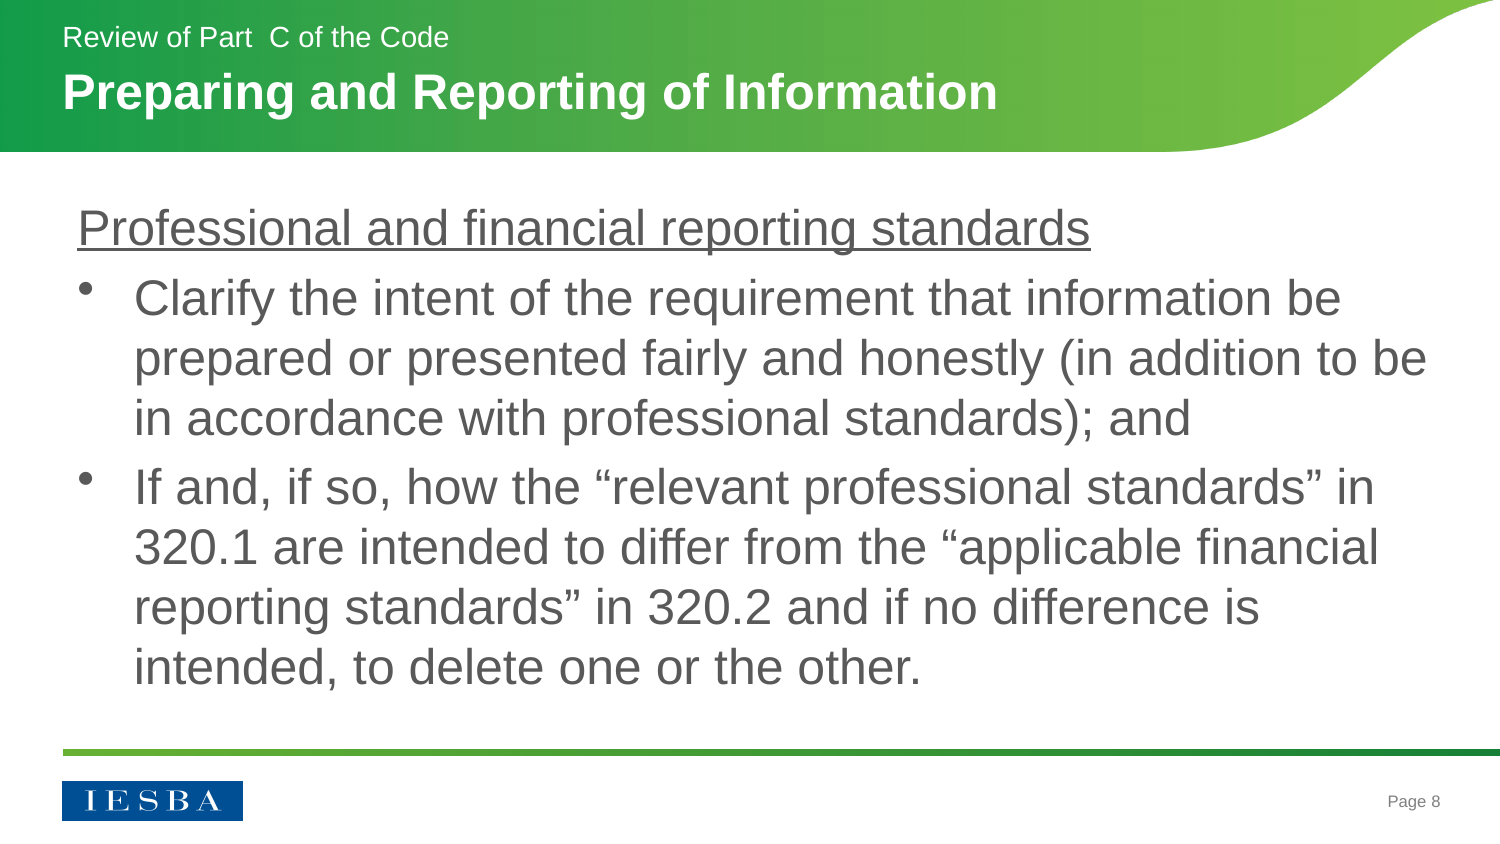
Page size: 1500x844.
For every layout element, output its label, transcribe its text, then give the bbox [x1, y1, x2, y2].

title Preparing and Reporting of Information [62, 56, 1300, 122]
picture [62, 781, 243, 821]
picture [0, 0, 1497, 152]
list Professional and financial reporting standards Clarify the intent of the requirement that information be prepared or presented fairly and honestly (in addition to be in accordance with professional standards); and If and, if so, how the “relevant professional standards” in 320.1 are intended to differ from the “applicable financial reporting standards” in 320.2 and if no difference is intended, to delete one or the other. [62, 187, 1450, 694]
subtitle Review of Part C of the Code [62, 18, 500, 47]
